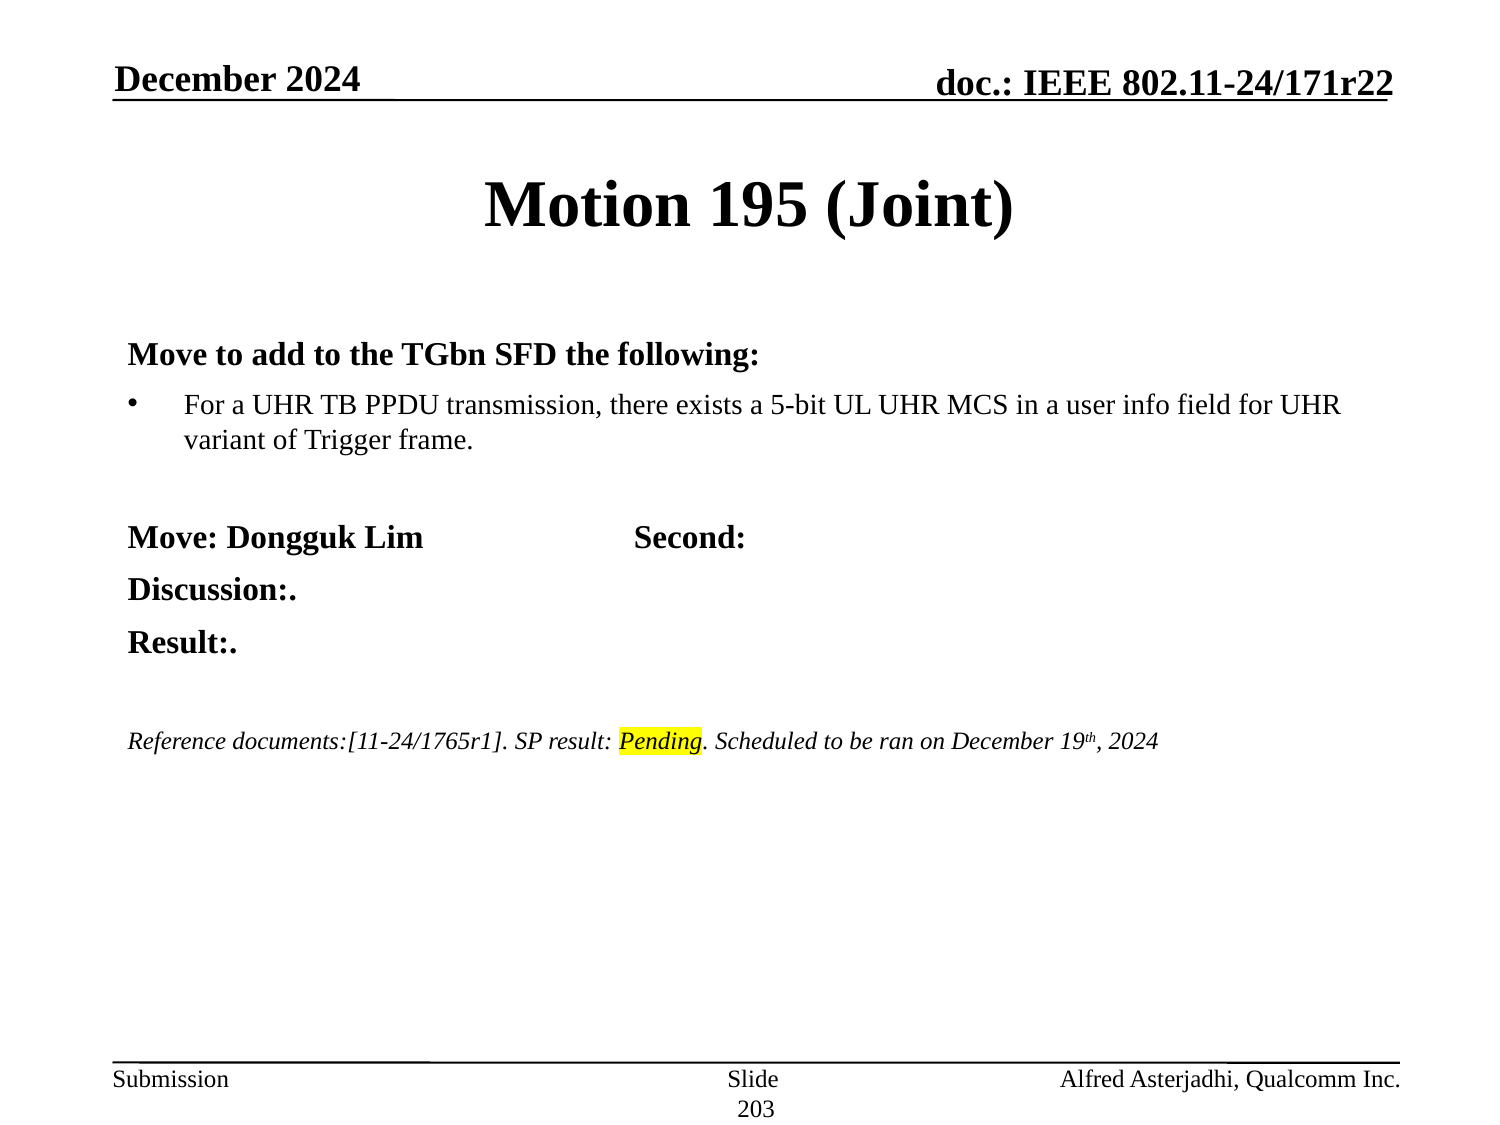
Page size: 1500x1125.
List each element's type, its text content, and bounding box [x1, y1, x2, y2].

slide_number Slide 203 [712, 1061, 800, 1123]
list Move to add to the TGbn SFD the following: For a UHR TB PPDU transmission, there exists a 5-bit UL UHR MCS in a user info field for UHR variant of Trigger frame. Move: Dongguk Lim Second: Discussion:. Result:. Reference documents:[11-24/1765r1]. SP result: Pending. Scheduled to be ran on December 19th, 2024 [112, 324, 1388, 1000]
footer Alfred Asterjadhi, Qualcomm Inc. [878, 1061, 1402, 1093]
title Motion 195 (Joint) [112, 112, 1388, 288]
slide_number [114, 54, 423, 100]
